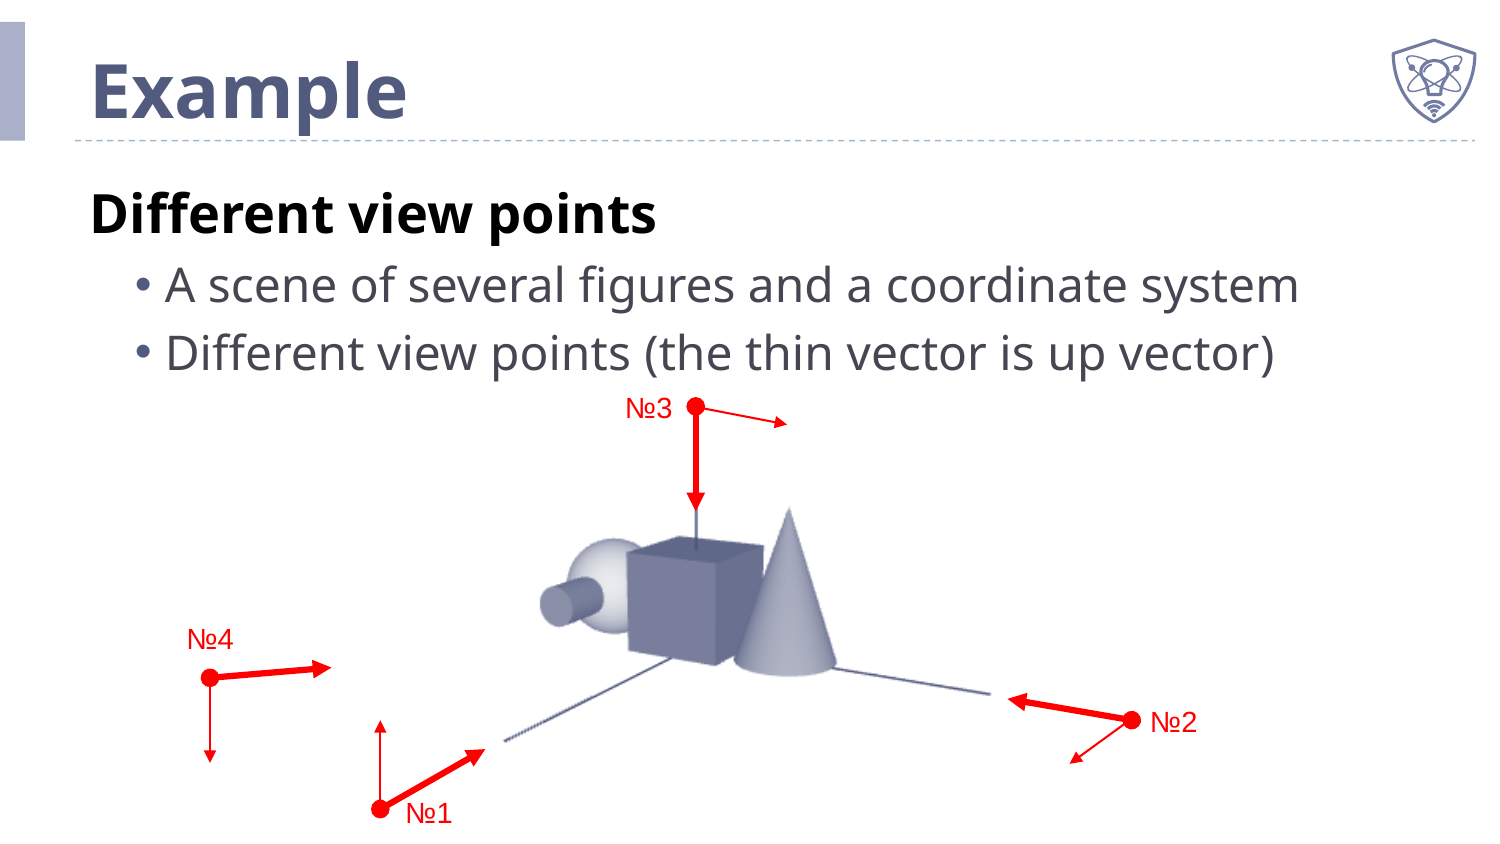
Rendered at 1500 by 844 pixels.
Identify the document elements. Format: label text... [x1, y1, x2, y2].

list Different view points A scene of several figures and a coordinate system Different view points (the thin vector is up vector) [75, 171, 1475, 835]
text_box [696, 406, 788, 425]
text_box №3 [591, 375, 707, 438]
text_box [1007, 698, 1132, 721]
title Example [75, 18, 1475, 141]
text_box №4 [152, 606, 268, 669]
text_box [209, 667, 332, 678]
text_box №1 [371, 780, 487, 843]
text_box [385, 748, 486, 810]
text_box №2 [1116, 689, 1232, 752]
picture [494, 481, 1007, 755]
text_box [1069, 719, 1130, 764]
